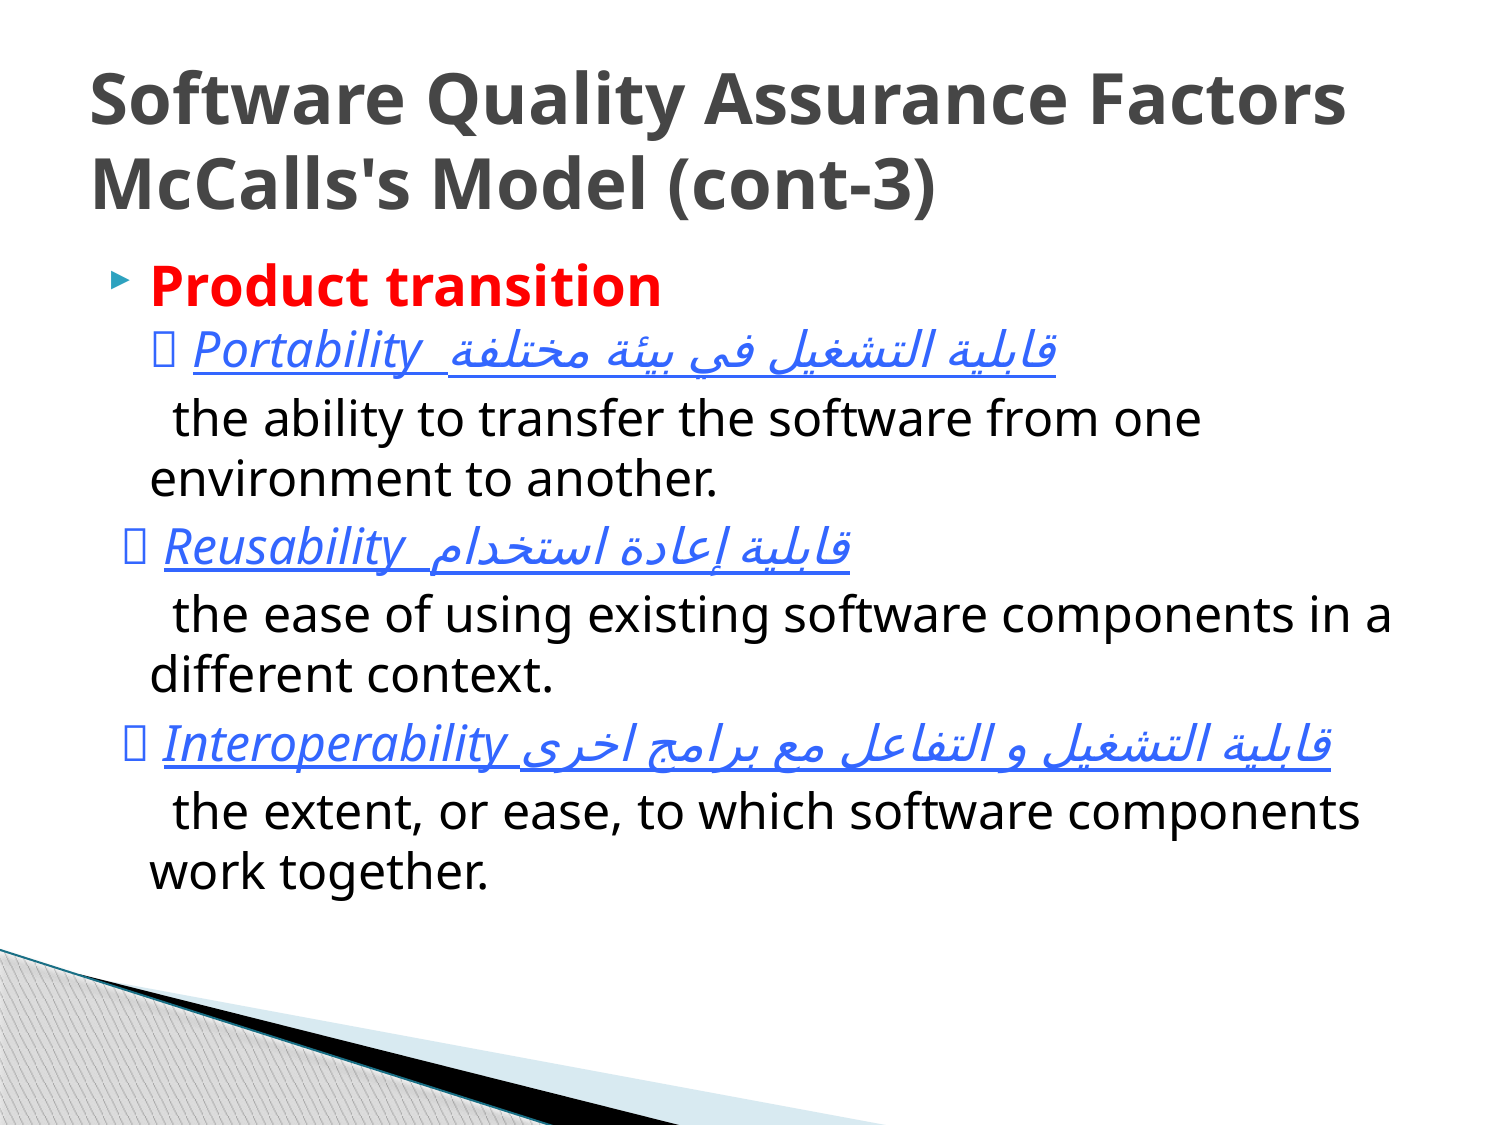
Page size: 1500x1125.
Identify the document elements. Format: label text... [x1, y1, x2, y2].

list Product transition  Portability قابلية التشغيل في بيئة مختلفة the ability to transfer the software from one environment to another.  Reusability قابلية إعادة استخدام the ease of using existing software components in a different context.  Interoperability قابلية التشغيل و التفاعل مع برامج اخرى the extent, or ease, to which software components work together. [74, 242, 1426, 986]
title Software Quality Assurance Factors McCalls's Model (cont-3) [75, 45, 1425, 233]
